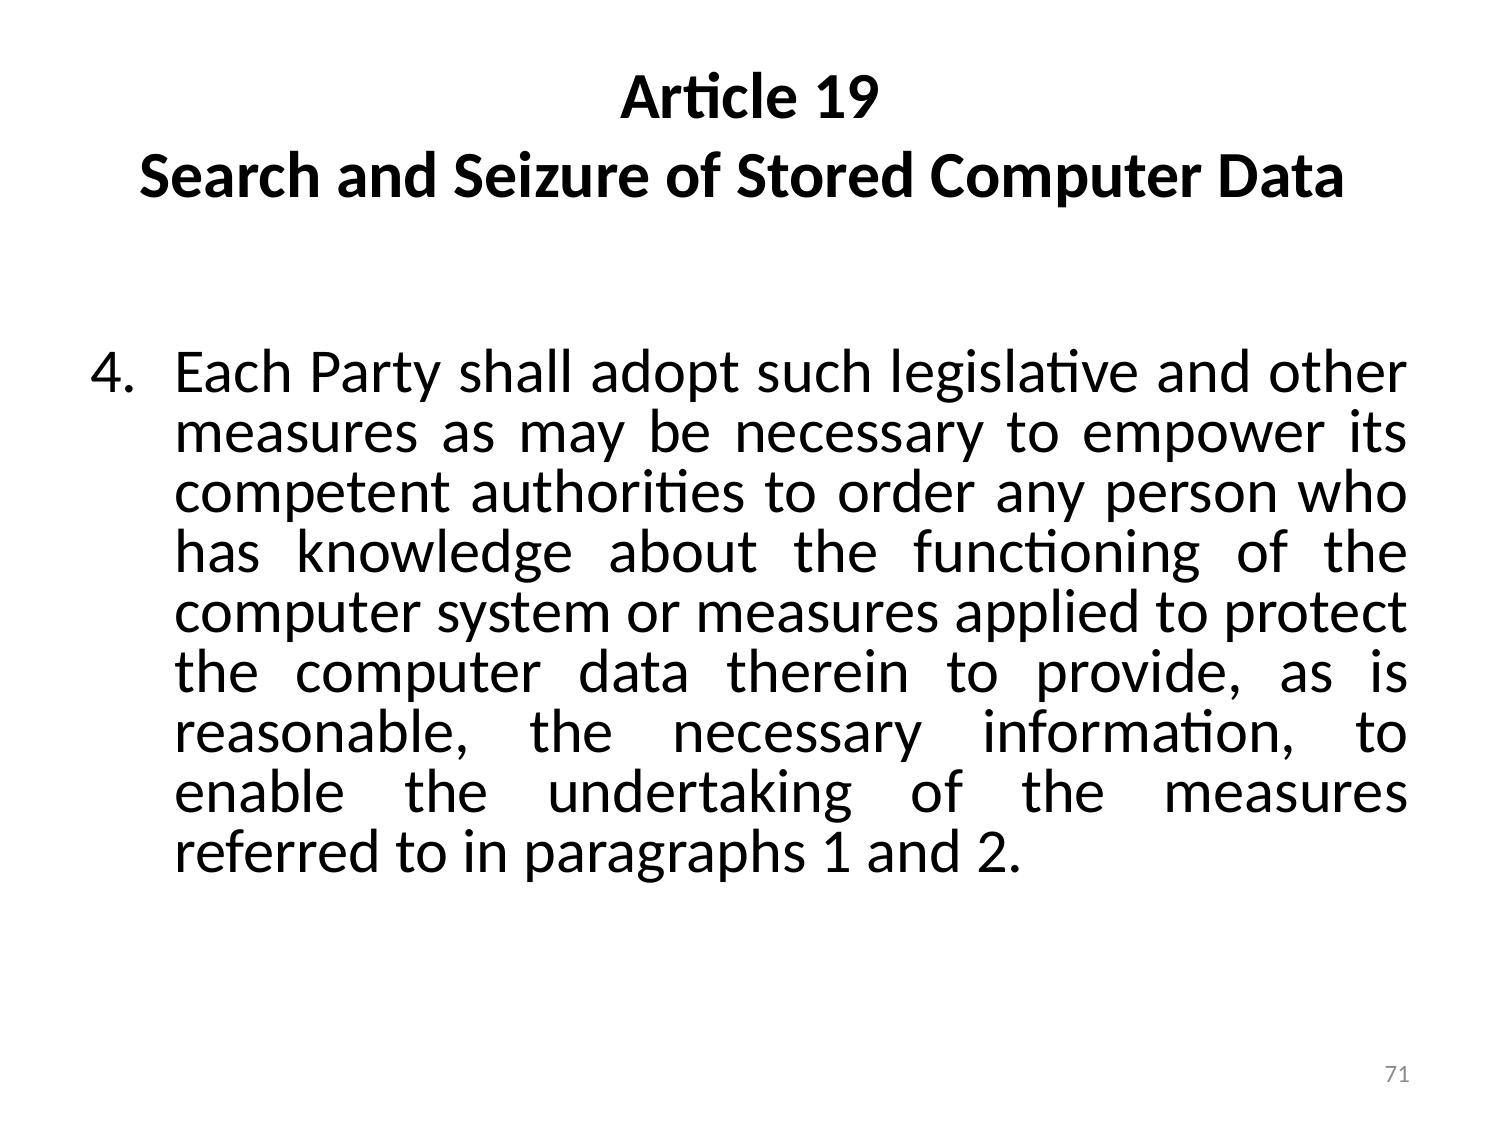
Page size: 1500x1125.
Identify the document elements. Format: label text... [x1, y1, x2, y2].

slide_number 71 [1074, 1042, 1425, 1103]
list Each Party shall adopt such legislative and other measures as may be necessary to empower its competent authorities to order any person who has knowledge about the functioning of the computer system or measures applied to protect the computer data therein to provide, as is reasonable, the necessary information, to enable the undertaking of the measures referred to in paragraphs 1 and 2. [74, 337, 1426, 1066]
title Article 19 Search and Seizure of Stored Computer Data [74, 44, 1426, 220]
